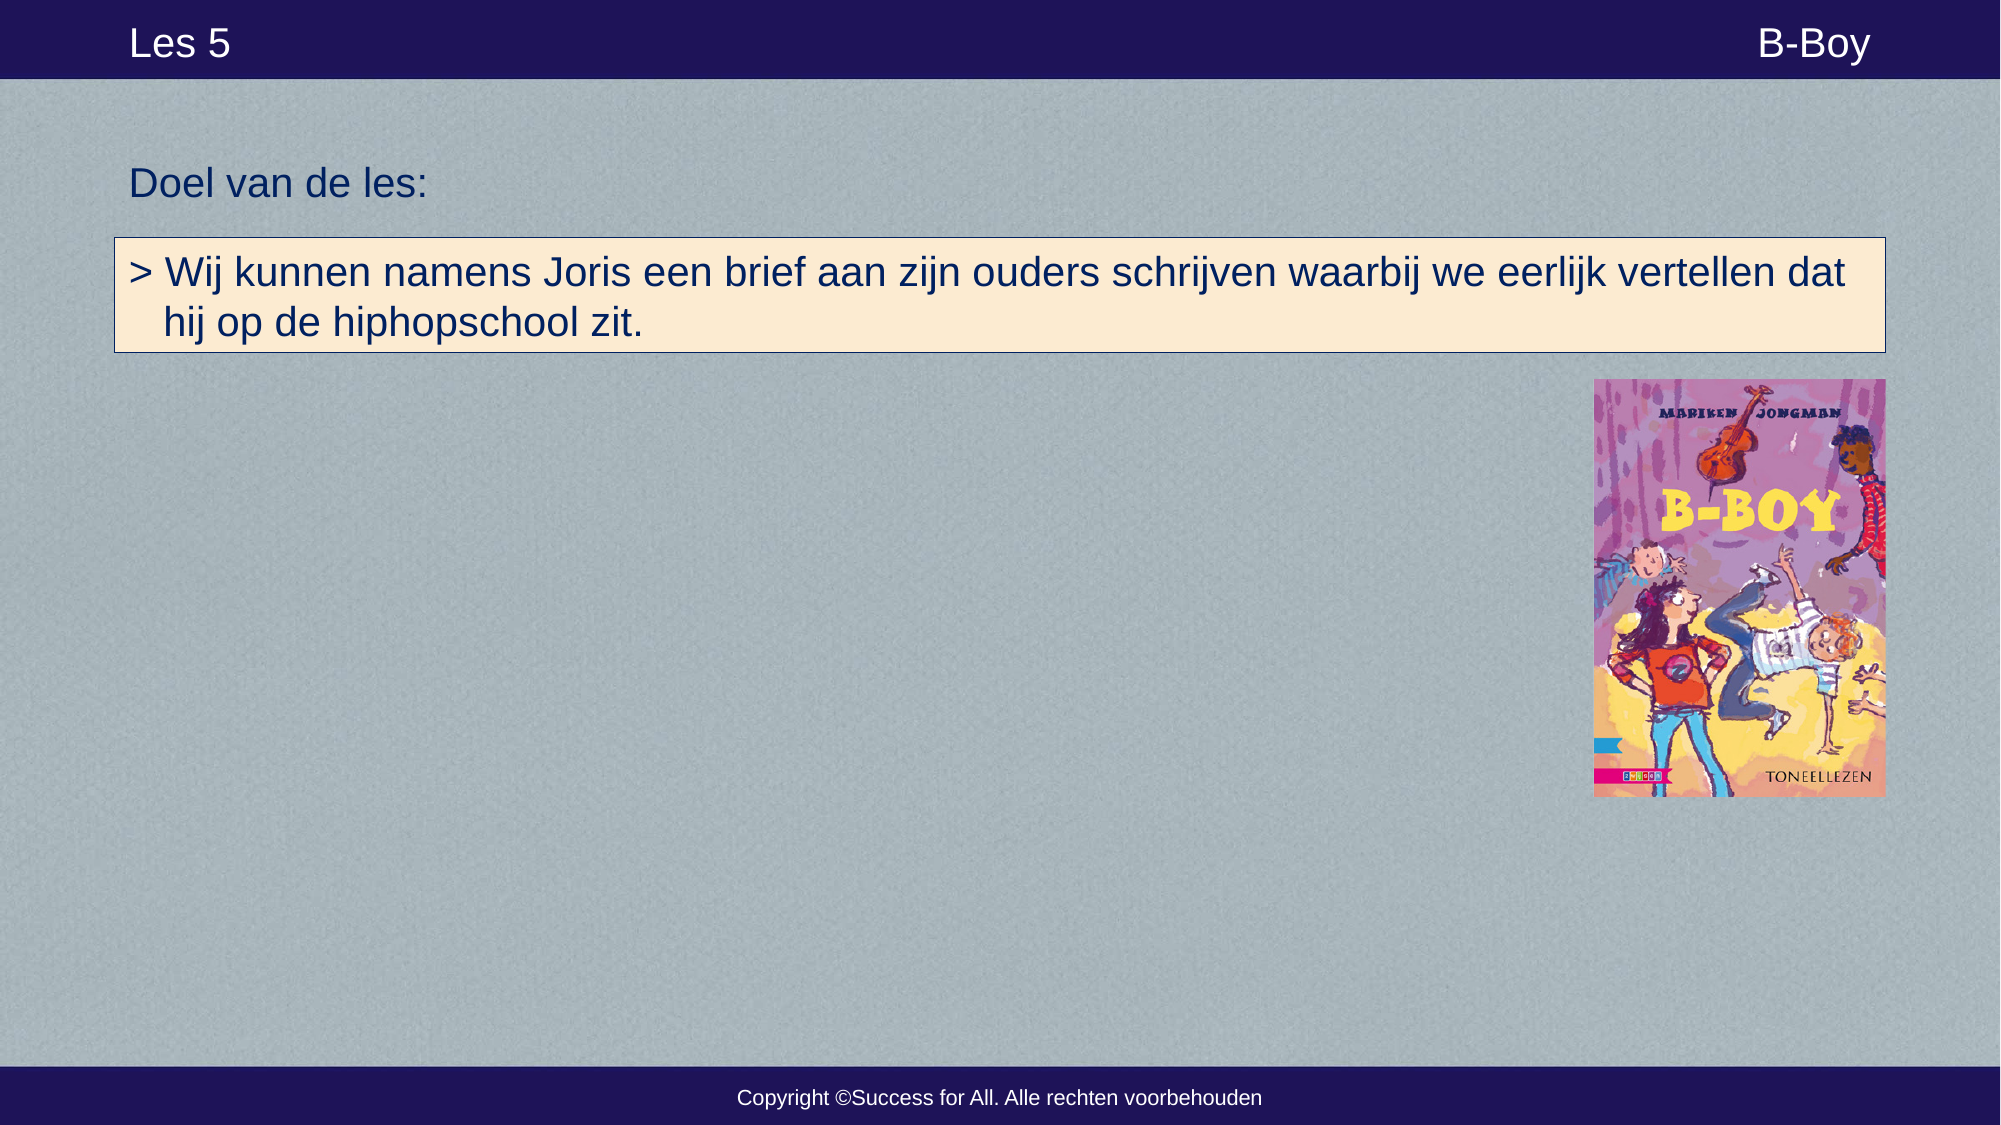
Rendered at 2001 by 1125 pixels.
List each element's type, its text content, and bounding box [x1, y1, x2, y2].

text_box B-Boy [999, 8, 1886, 73]
picture [0, 0, 2001, 1125]
text_box Doel van de les: [113, 148, 1635, 214]
text_box Copyright ©Success for All. Alle rechten voorbehouden [0, 1076, 2000, 1125]
text_box Les 5 [114, 8, 354, 73]
text_box > Wij kunnen namens Joris een brief aan zijn ouders schrijven waarbij we eerlijk vertellen dat hij op de hiphopschool zit. [114, 237, 1886, 353]
